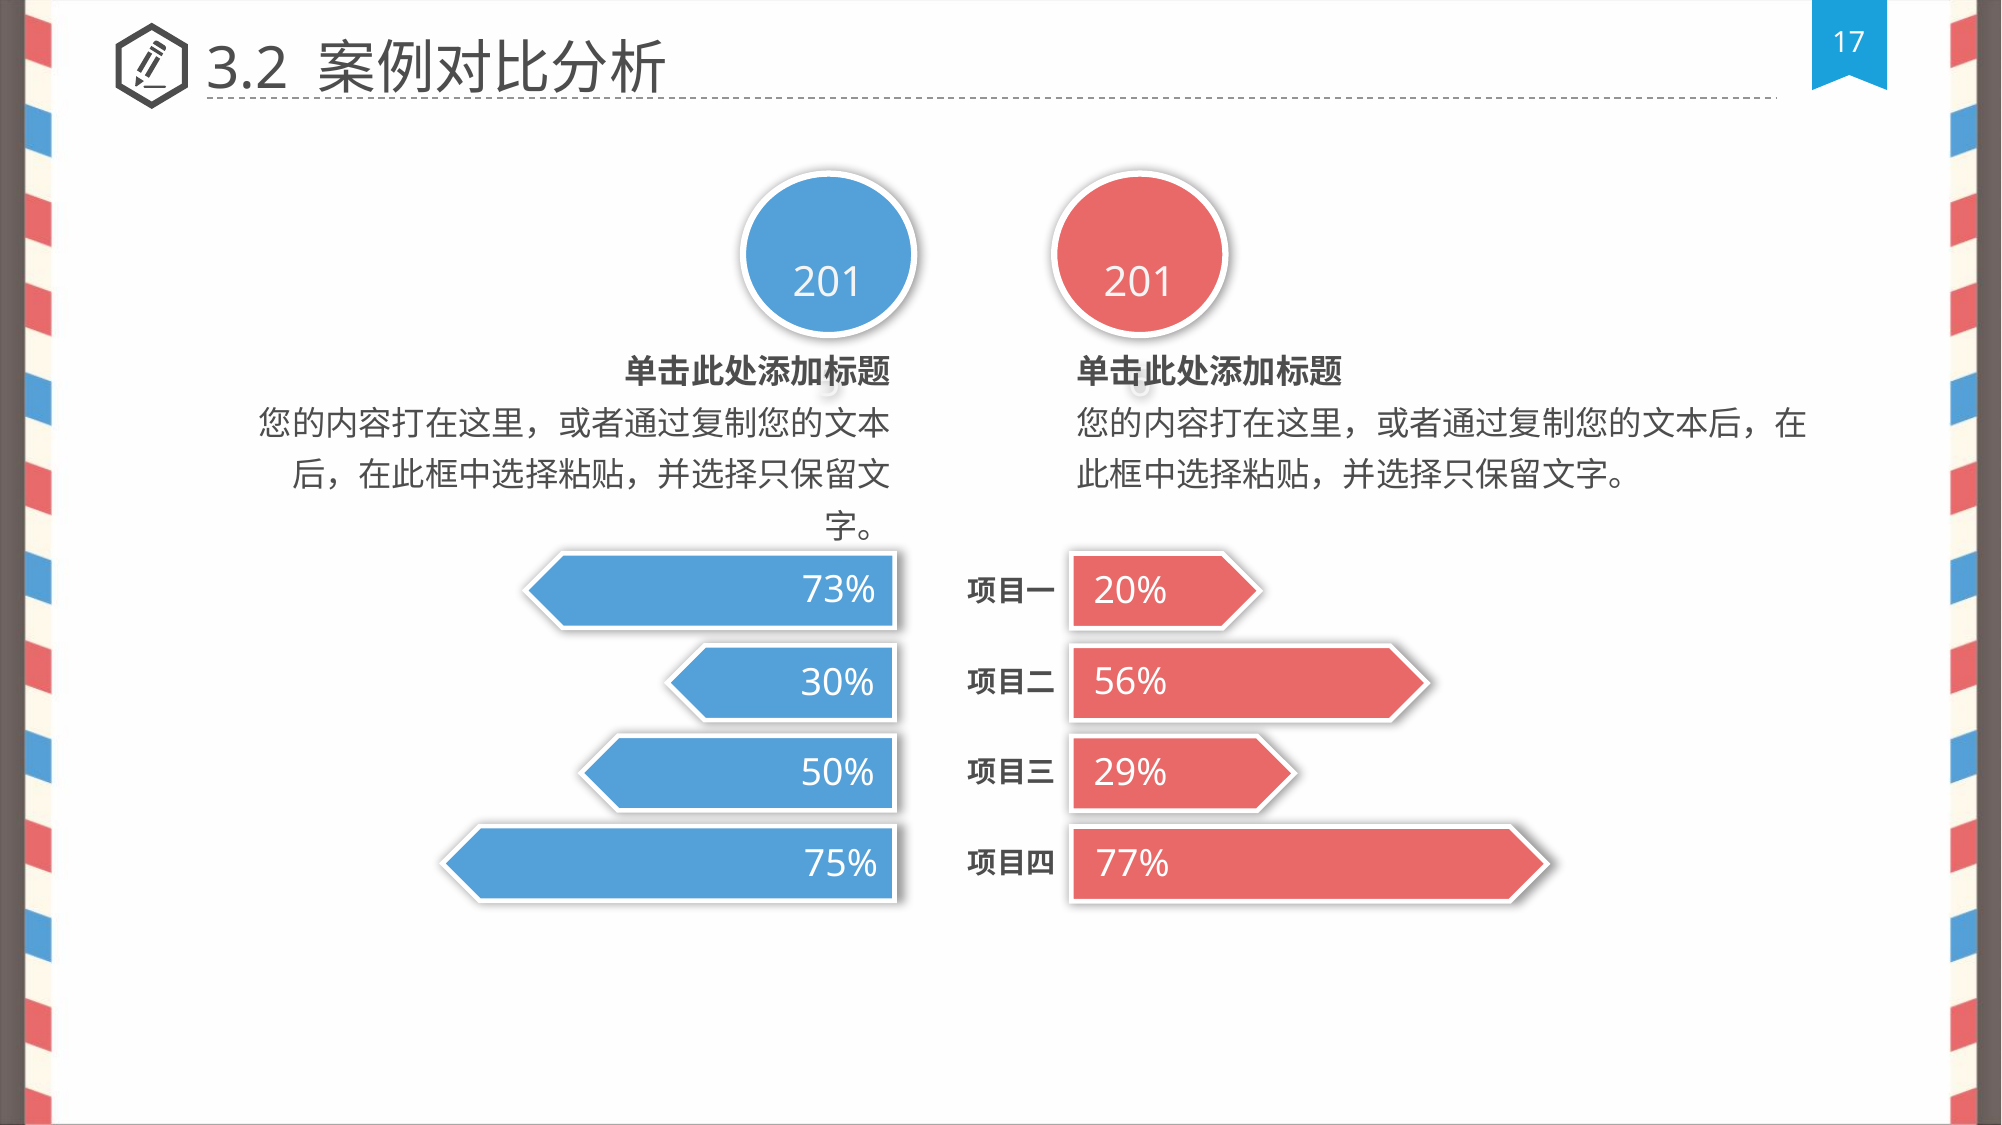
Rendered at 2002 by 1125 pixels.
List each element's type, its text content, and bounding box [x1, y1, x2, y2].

text_box 29% [1082, 742, 1179, 799]
text_box 2016 [1054, 173, 1226, 335]
text_box [442, 826, 895, 901]
text_box 30% [789, 652, 887, 709]
text_box 77% [1084, 833, 1182, 890]
text_box [667, 645, 895, 721]
text_box 单击此处添加标题 您的内容打在这里，或者通过复制您的文本后，在此框中选择粘贴，并选择只保留文字。 [232, 335, 897, 549]
text_box 项目二 [956, 657, 1067, 704]
text_box [1071, 826, 1548, 902]
text_box 73% [790, 559, 888, 616]
text_box [580, 735, 895, 811]
text_box 3.2 案例对比分析 [206, 29, 806, 97]
text_box 2015 [742, 173, 915, 335]
text_box 项目四 [956, 838, 1067, 886]
text_box 项目三 [956, 748, 1067, 795]
text_box 单击此处添加标题 您的内容打在这里，或者通过复制您的文本后，在此框中选择粘贴，并选择只保留文字。 [1071, 335, 1838, 497]
text_box 50% [789, 742, 887, 799]
text_box 75% [792, 833, 890, 890]
text_box 20% [1082, 560, 1179, 617]
text_box 56% [1082, 651, 1179, 708]
picture [0, 0, 2002, 1125]
text_box [1071, 553, 1260, 629]
text_box 项目一 [956, 566, 1067, 613]
text_box [1071, 645, 1428, 721]
text_box [525, 553, 895, 628]
text_box [115, 22, 188, 109]
text_box [1071, 736, 1295, 811]
